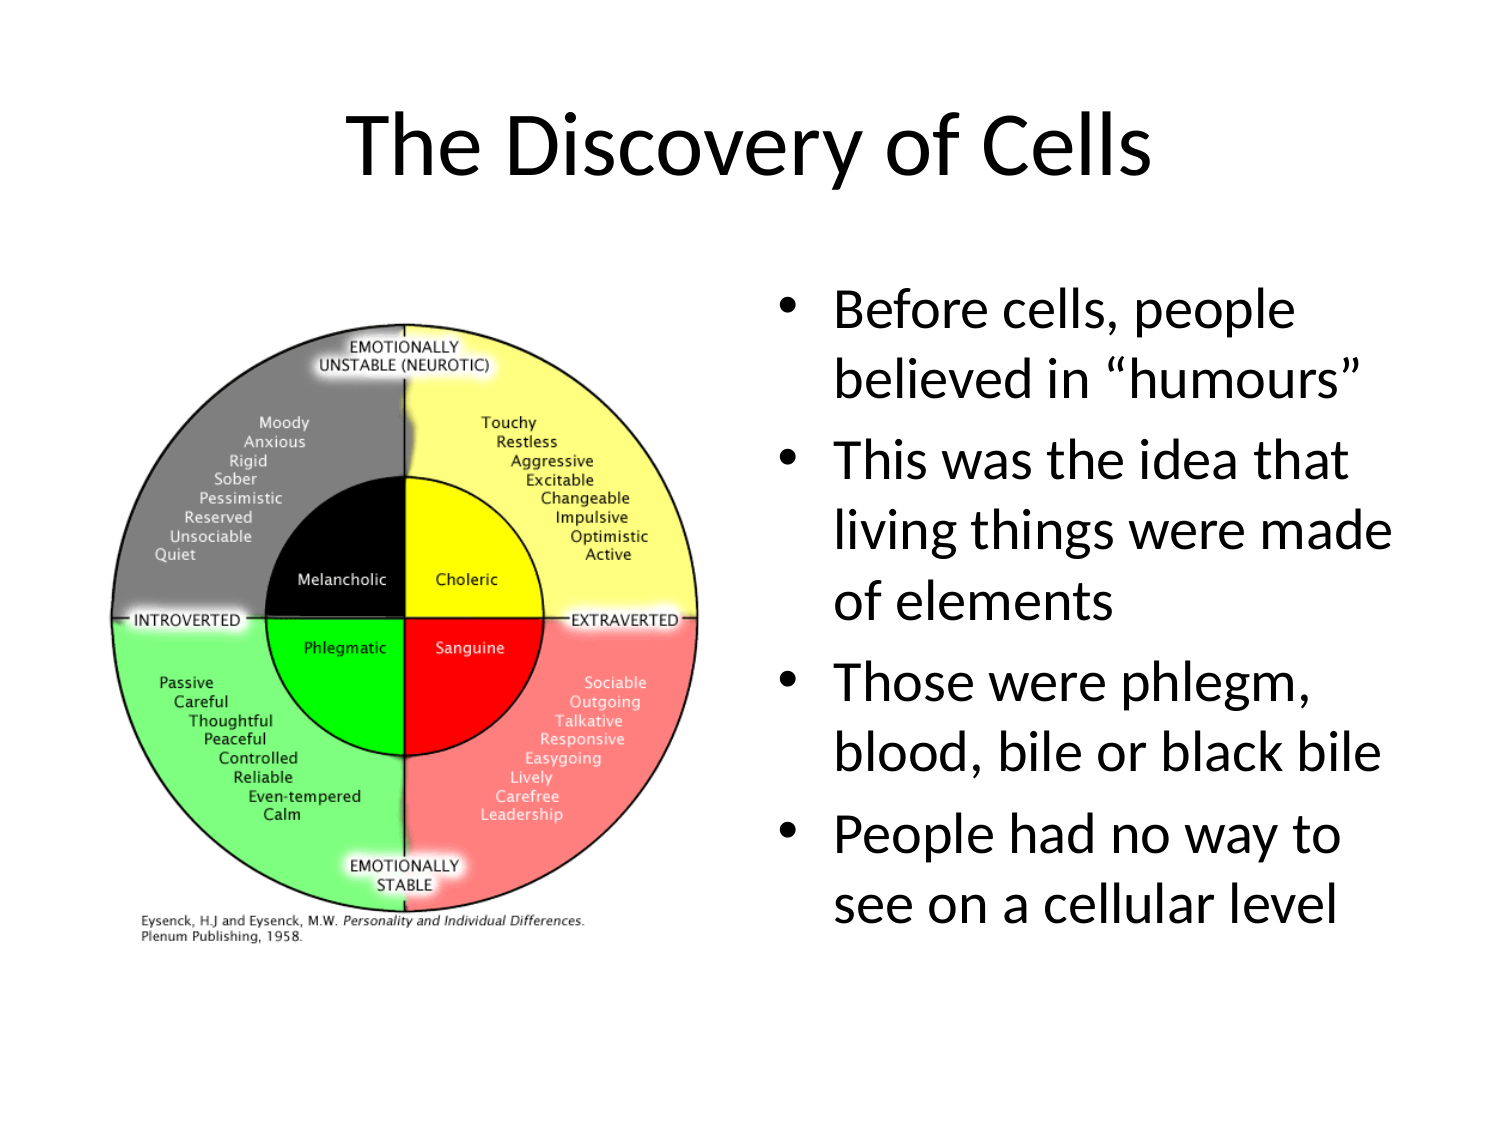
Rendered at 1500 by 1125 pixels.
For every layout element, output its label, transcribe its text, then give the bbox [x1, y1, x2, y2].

title The Discovery of Cells [75, 45, 1425, 233]
picture [74, 288, 733, 947]
list Before cells, people believed in “humours” This was the idea that living things were made of elements Those were phlegm, blood, bile or black bile People had no way to see on a cellular level [762, 262, 1425, 1005]
